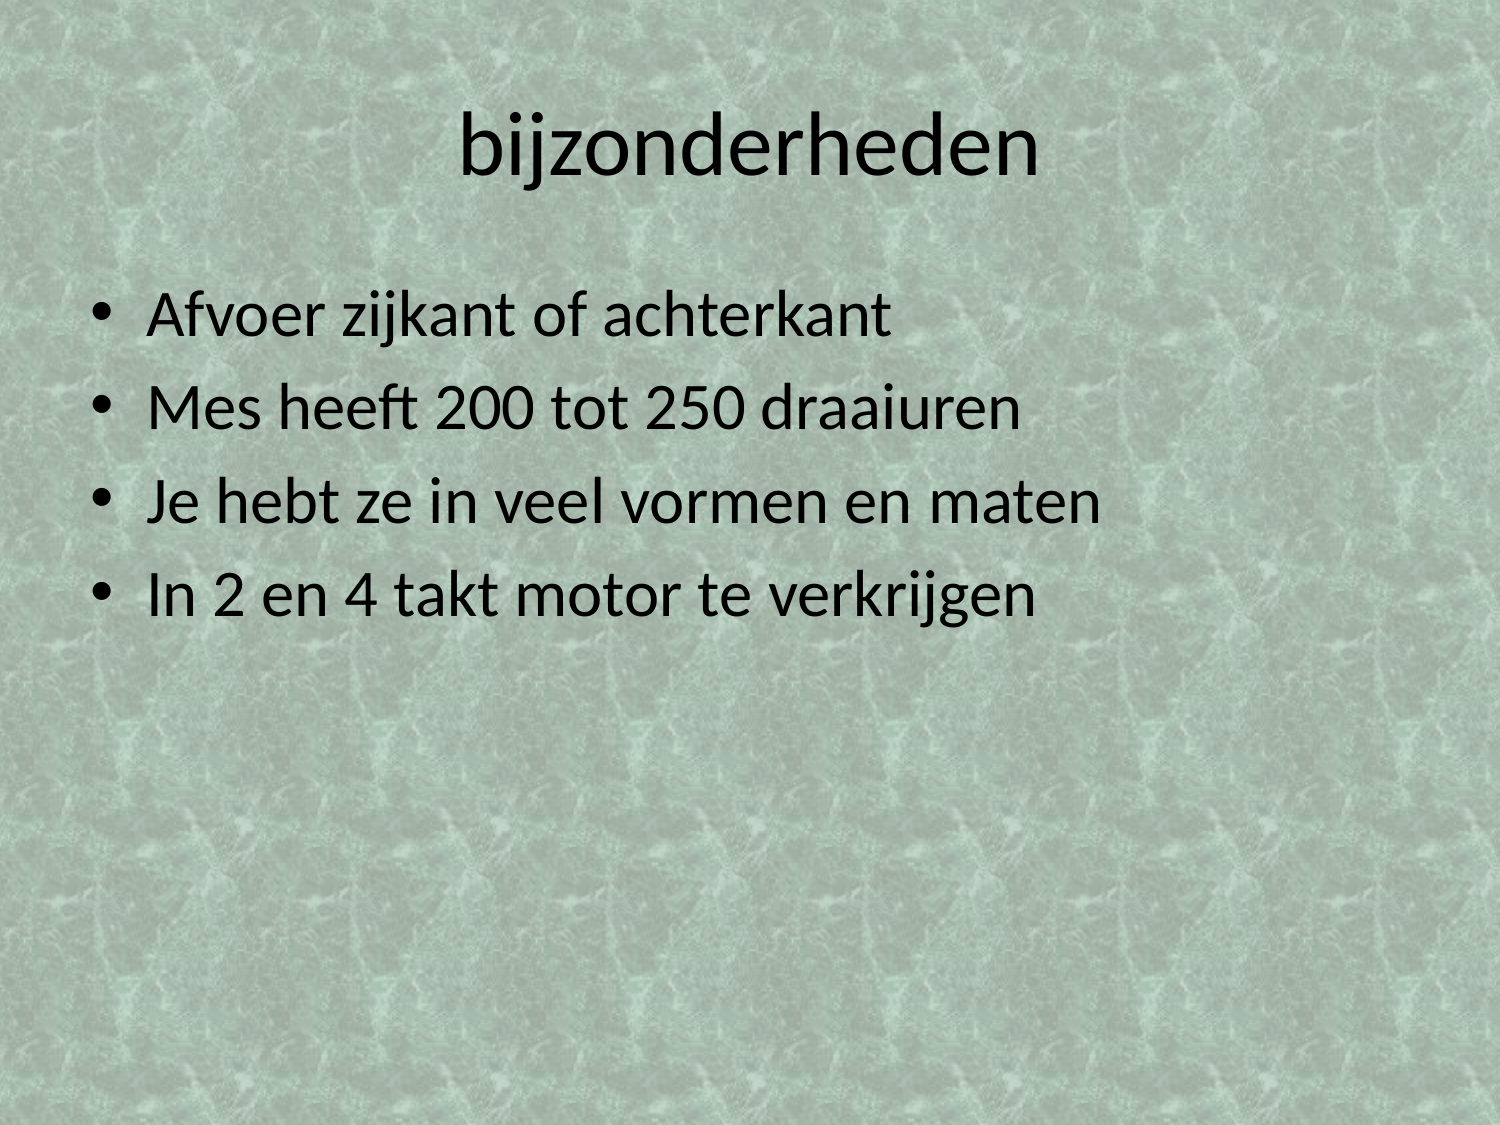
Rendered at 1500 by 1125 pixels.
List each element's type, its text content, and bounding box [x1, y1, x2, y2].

title bijzonderheden [75, 45, 1425, 233]
list Afvoer zijkant of achterkant Mes heeft 200 tot 250 draaiuren Je hebt ze in veel vormen en maten In 2 en 4 takt motor te verkrijgen [75, 262, 1425, 1005]
